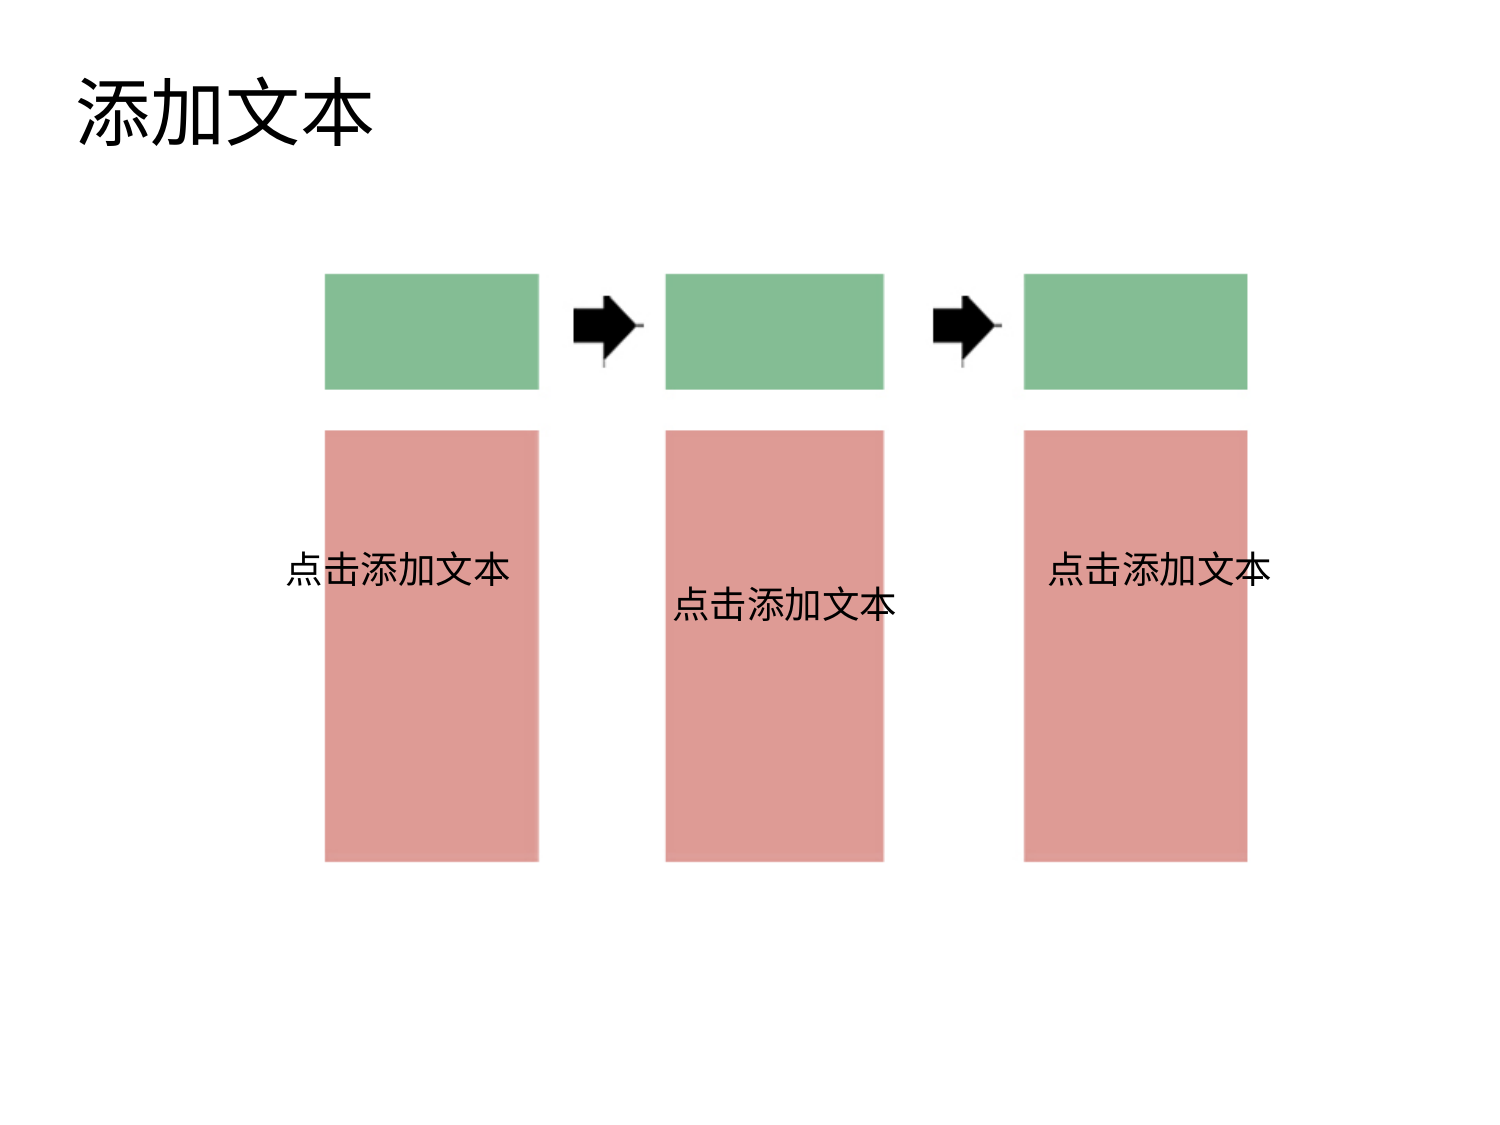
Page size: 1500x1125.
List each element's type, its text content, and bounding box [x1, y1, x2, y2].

text_box 添加文本 [60, 58, 391, 164]
text_box 点击添加文本 [1032, 538, 1288, 599]
text_box 点击添加文本 [270, 538, 526, 599]
text_box 点击添加文本 [657, 574, 913, 634]
picture [0, 0, 1500, 1125]
